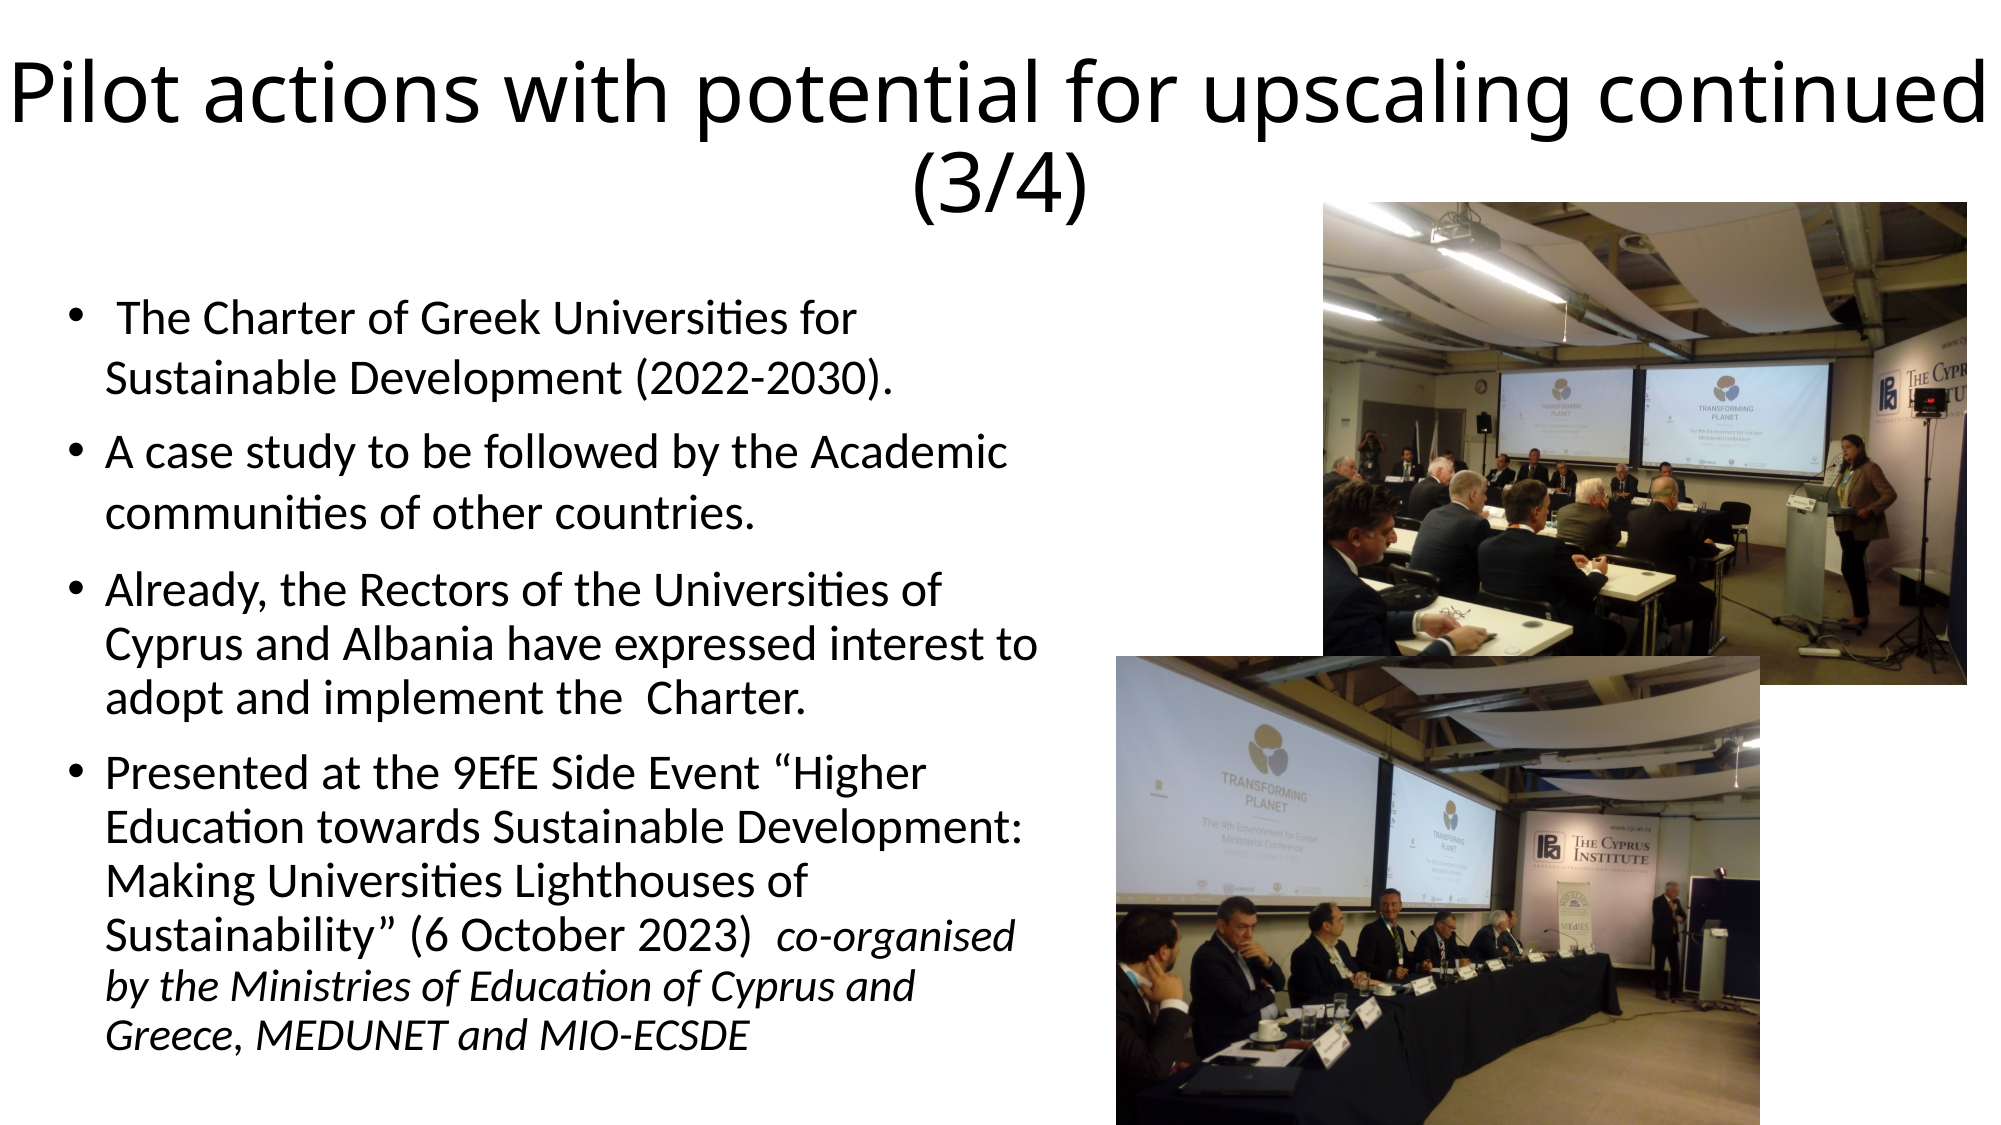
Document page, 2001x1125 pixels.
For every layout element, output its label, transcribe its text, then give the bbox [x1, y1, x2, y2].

picture [1116, 202, 1967, 1125]
title Pilot actions with potential for upscaling continued (3/4) [0, 32, 2000, 249]
list The Charter of Greek Universities for Sustainable Development (2022-2030). A case study to be followed by the Academic communities of other countries. Already, the Rectors of the Universities of Cyprus and Albania have expressed interest to adopt and implement the Charter. Presented at the 9EfE Side Event “Higher Education towards Sustainable Development: Making Universities Lighthouses of Sustainability” (6 October 2023) co-organised by the Ministries of Education of Cyprus and Greece, MEDUNET and MIO-ECSDE [52, 277, 1069, 1125]
